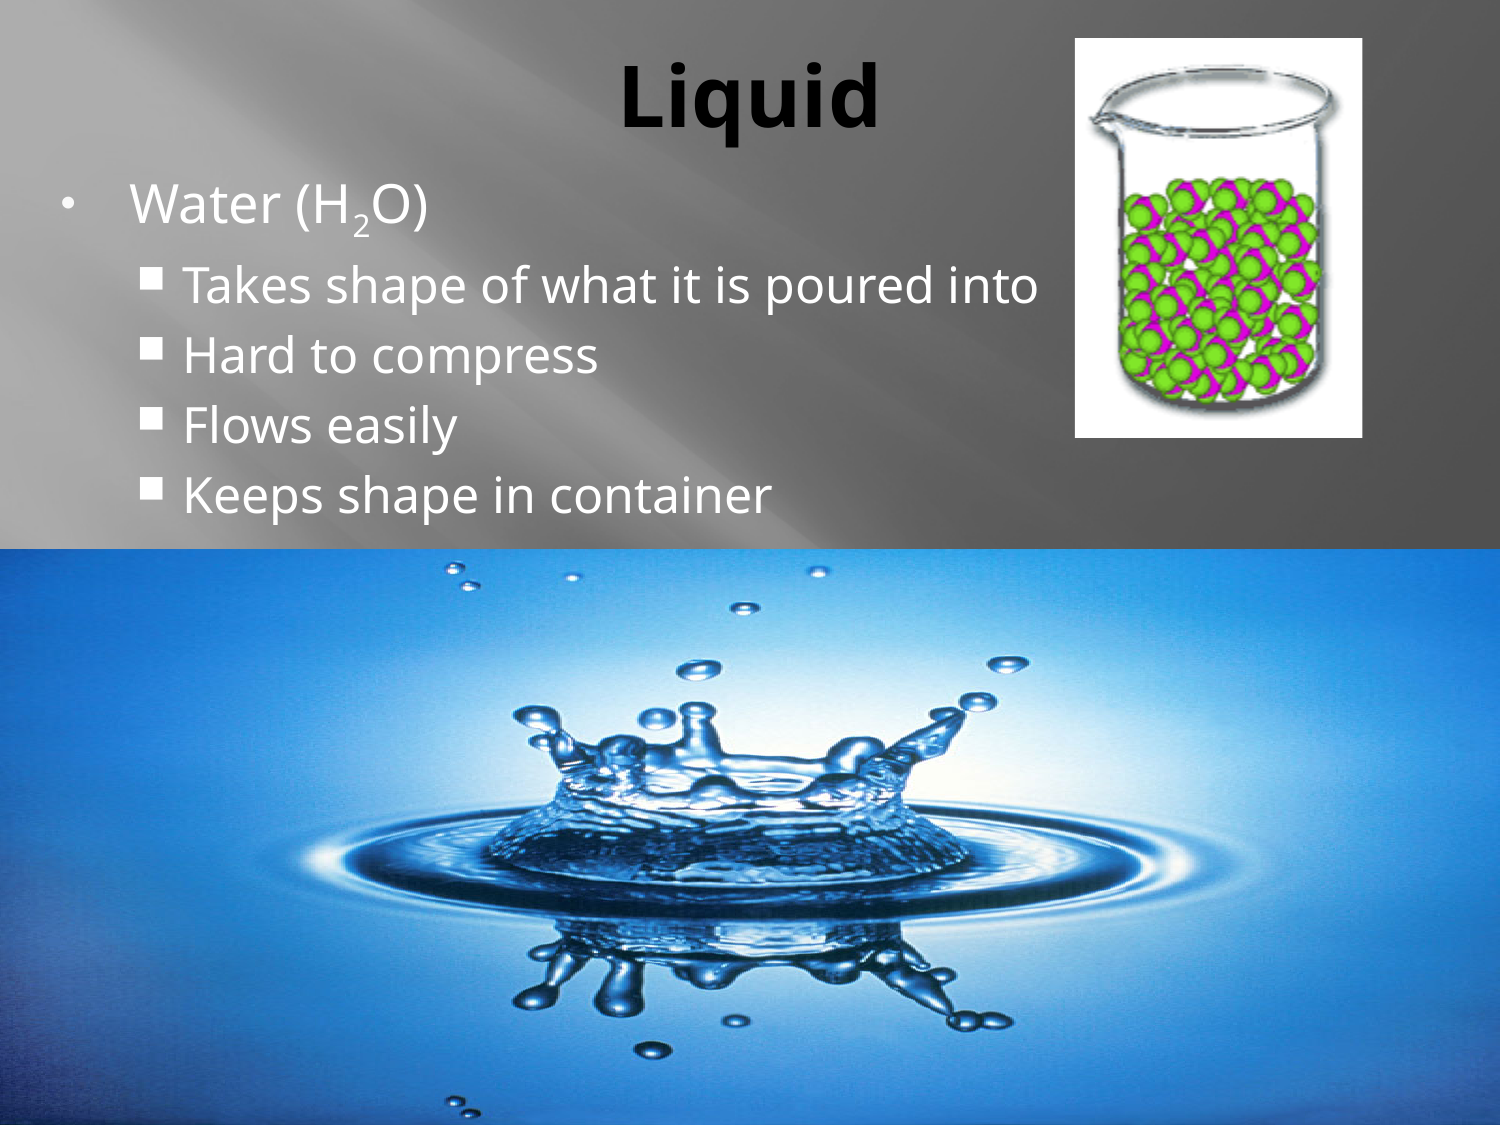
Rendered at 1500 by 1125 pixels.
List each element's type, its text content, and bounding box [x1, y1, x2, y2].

list Water (H2O) Takes shape of what it is poured into Hard to compress Flows easily Keeps shape in container [24, 162, 1413, 549]
picture [0, 549, 1500, 1125]
picture [1074, 37, 1363, 438]
title Liquid [75, 0, 1425, 188]
